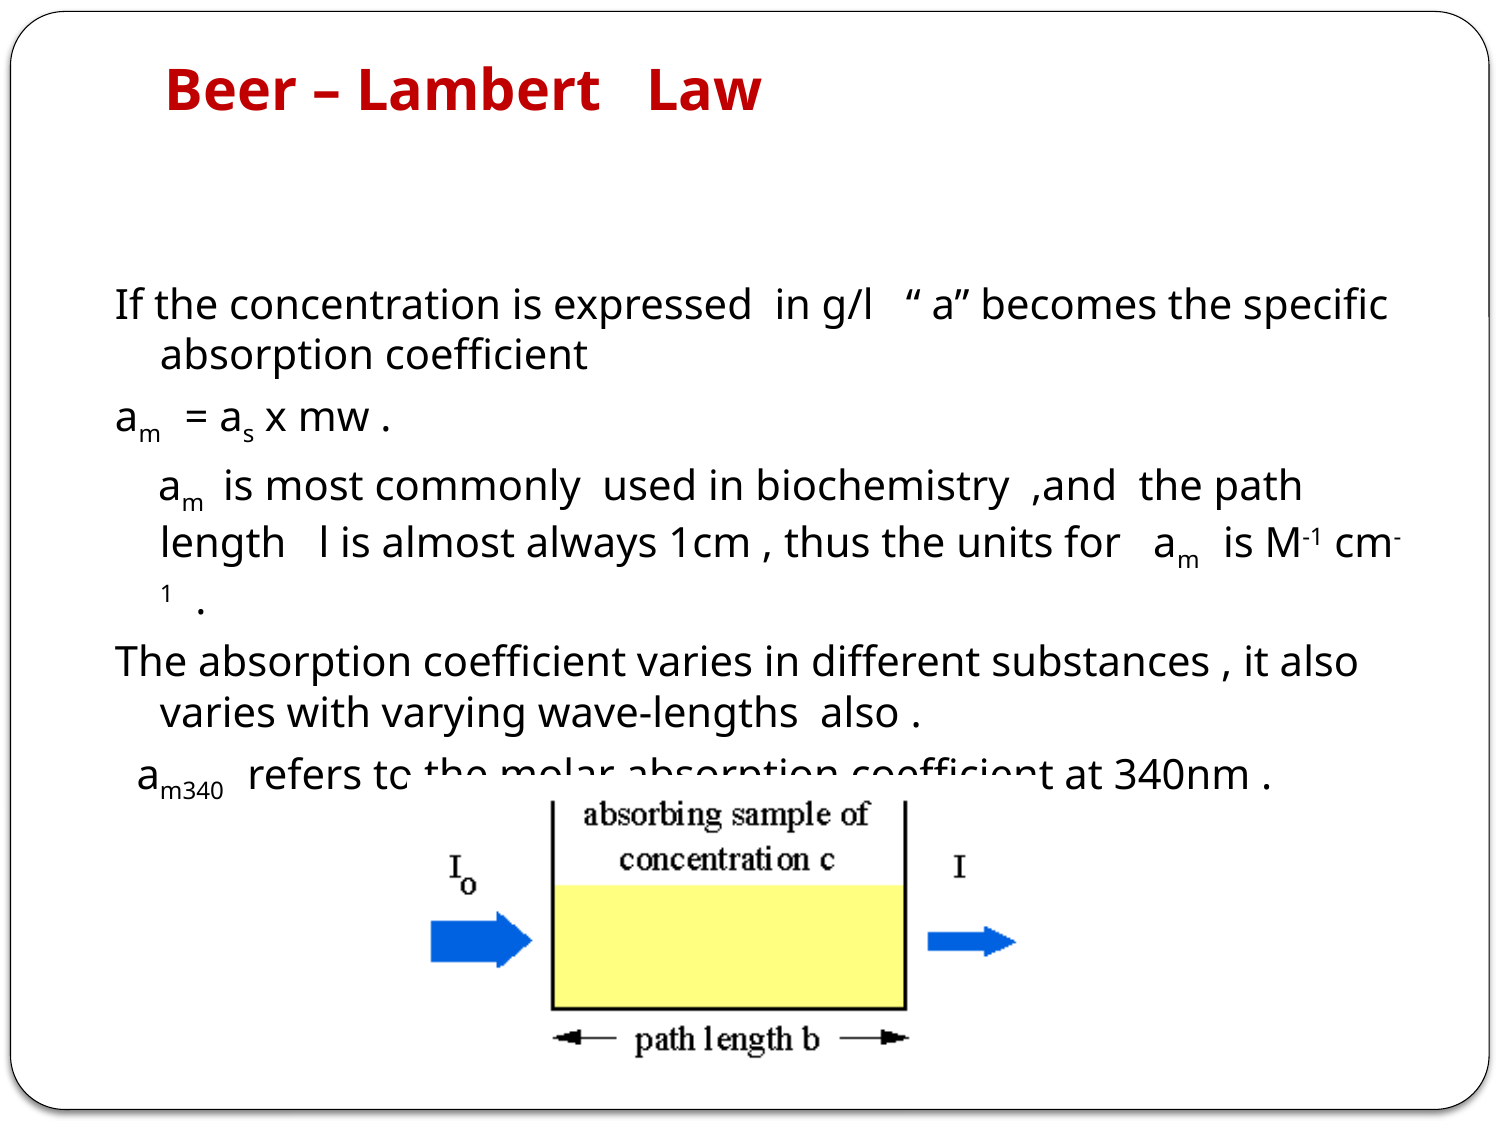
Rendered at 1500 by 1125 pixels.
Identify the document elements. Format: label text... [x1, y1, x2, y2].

list If the concentration is expressed in g/l “ a” becomes the specific absorption coefficient am = as x mw . am is most commonly used in biochemistry ,and the path length l is almost always 1cm , thus the units for am is M-1 cm-1 . The absorption coefficient varies in different substances , it also varies with varying wave-lengths also . am340 refers to the molar absorption coefficient at 340nm . [100, 208, 1425, 1047]
title Beer – Lambert Law [150, 45, 1425, 138]
picture [407, 774, 1037, 1075]
